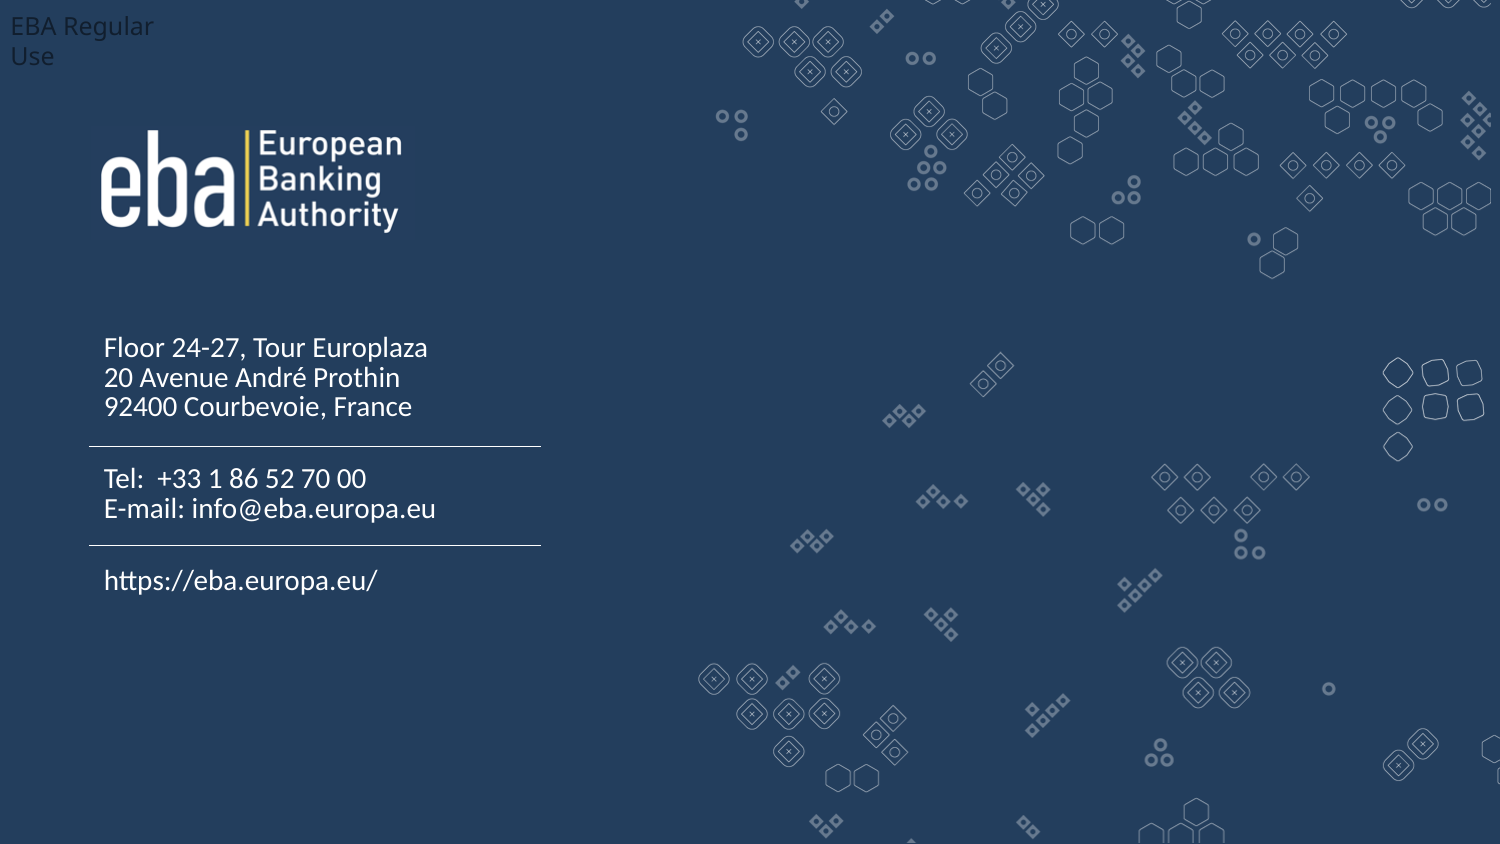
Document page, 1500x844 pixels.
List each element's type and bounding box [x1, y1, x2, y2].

picture [693, 0, 1500, 844]
picture [91, 126, 415, 240]
